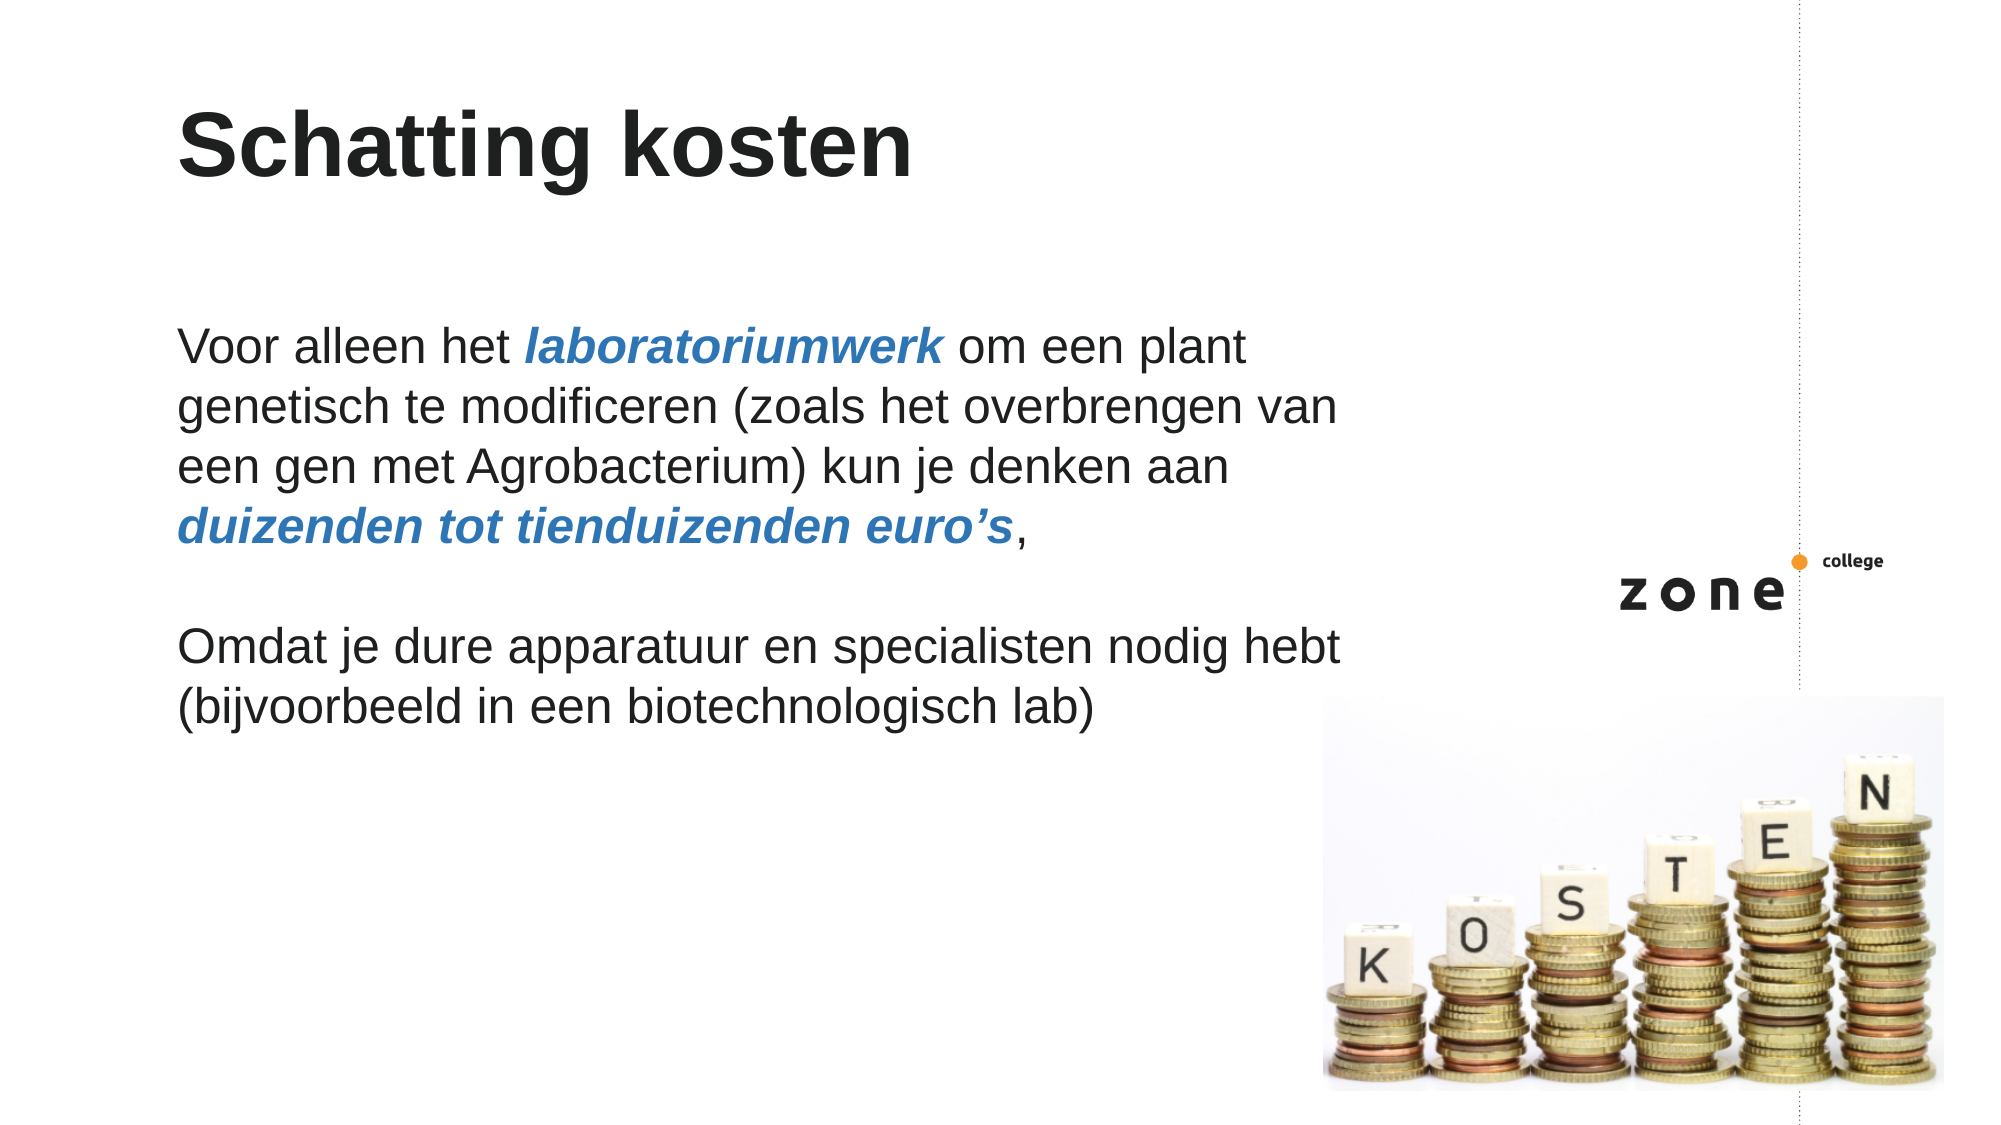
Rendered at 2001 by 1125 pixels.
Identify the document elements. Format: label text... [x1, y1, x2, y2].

title Schatting kosten [177, 97, 1471, 261]
picture [1323, 0, 2001, 1125]
list Voor alleen het laboratoriumwerk om een plant genetisch te modificeren (zoals het overbrengen van een gen met Agrobacterium) kun je denken aan duizenden tot tienduizenden euro’s, Omdat je dure apparatuur en specialisten nodig hebt (bijvoorbeeld in een biotechnologisch lab) [177, 313, 1417, 1091]
